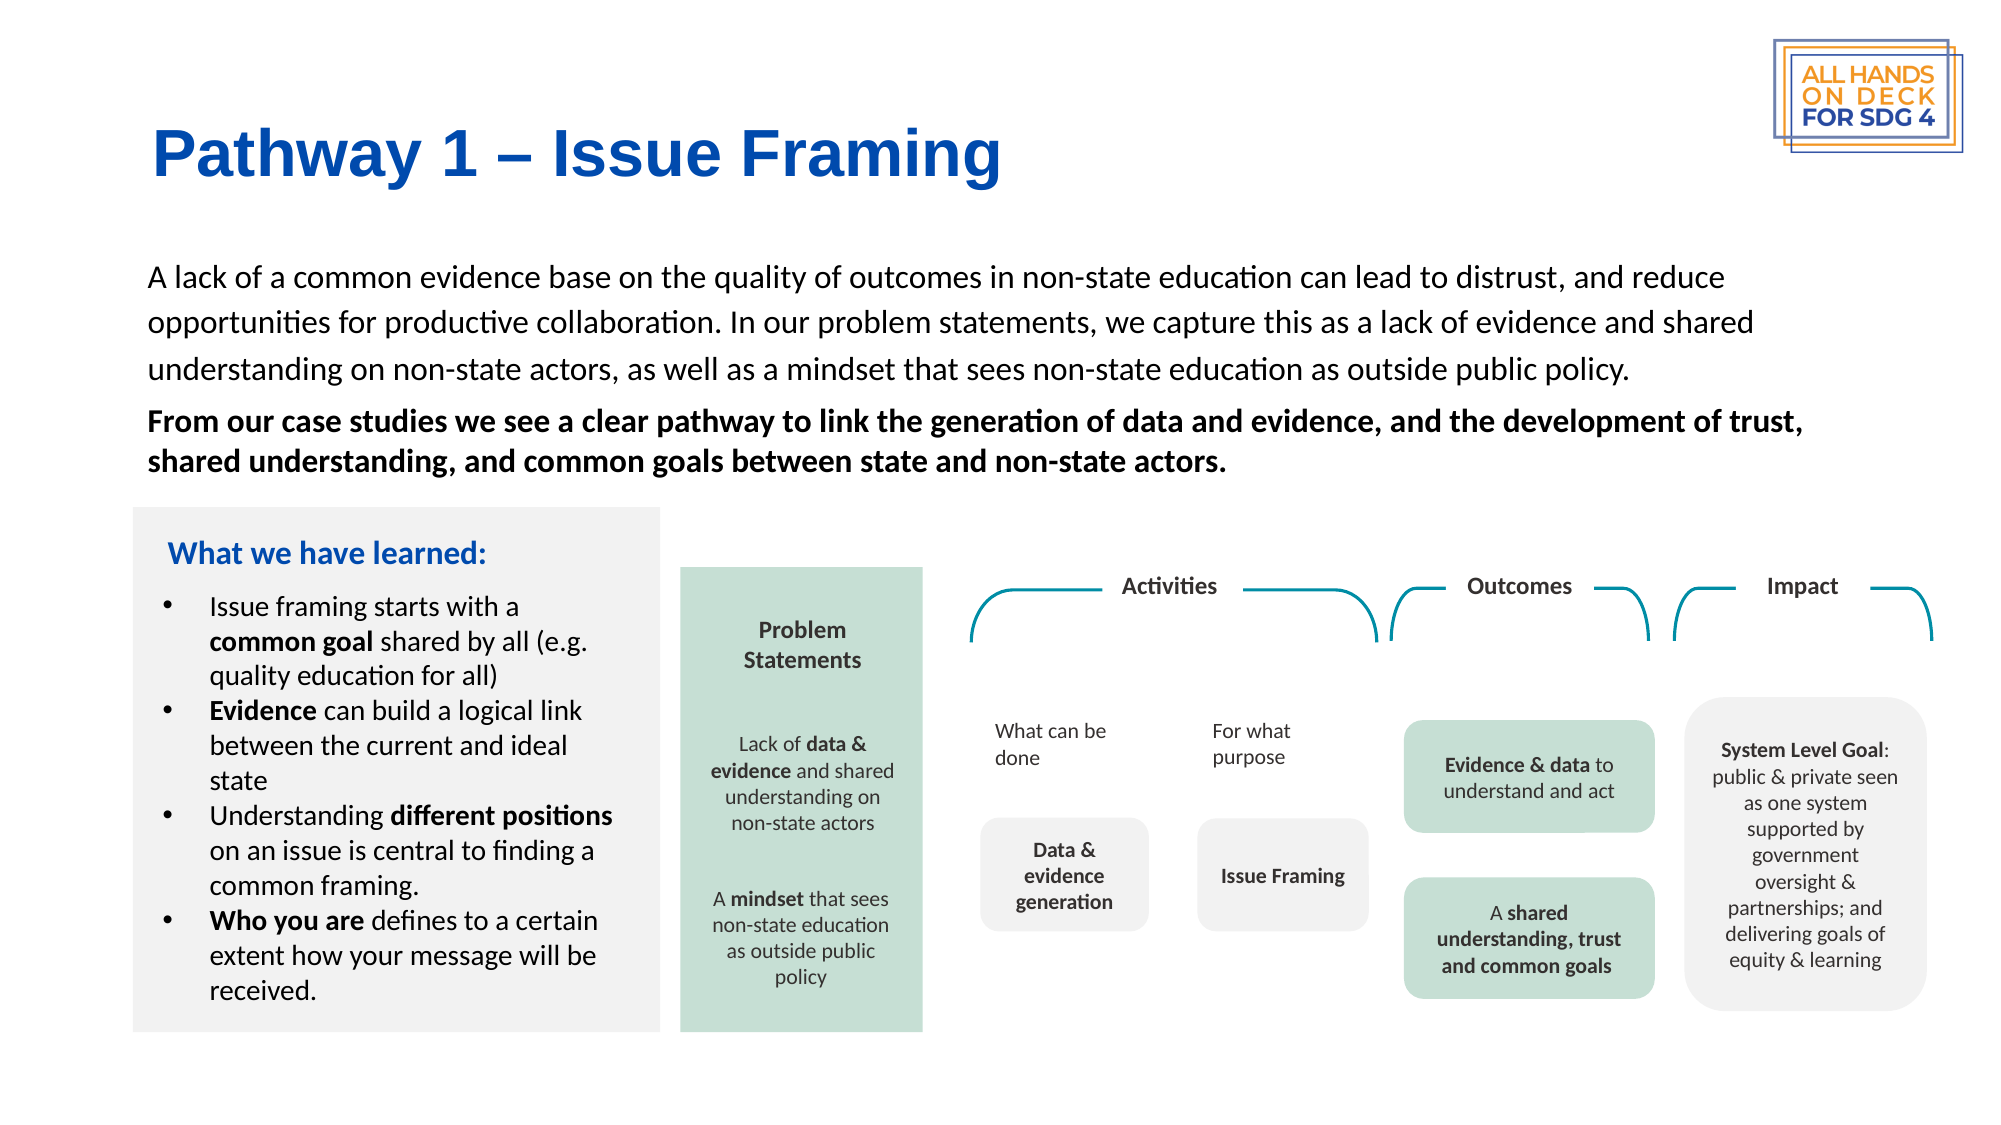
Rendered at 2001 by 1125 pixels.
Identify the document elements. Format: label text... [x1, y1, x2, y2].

text_box A lack of a common evidence base on the quality of outcomes in non-state education can lead to distrust, and reduce opportunities for productive collaboration. In our problem statements, we capture this as a lack of evidence and shared understanding on non-state actors, as well as a mindset that sees non-state education as outside public policy. From our case studies we see a clear pathway to link the generation of data and evidence, and the development of trust, shared understanding, and common goals between state and non-state actors. [132, 241, 1910, 487]
text_box What we have learned: [152, 524, 516, 579]
text_box Issue framing starts with a common goal shared by all (e.g. quality education for all) Evidence can build a logical link between the current and ideal state Understanding different positions on an issue is central to finding a common framing. Who you are defines to a certain extent how your message will be received. [147, 579, 632, 1014]
title Pathway 1 – Issue Framing [137, 59, 1156, 250]
picture [1770, 34, 1978, 168]
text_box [680, 562, 1932, 1033]
text_box [132, 506, 661, 1033]
